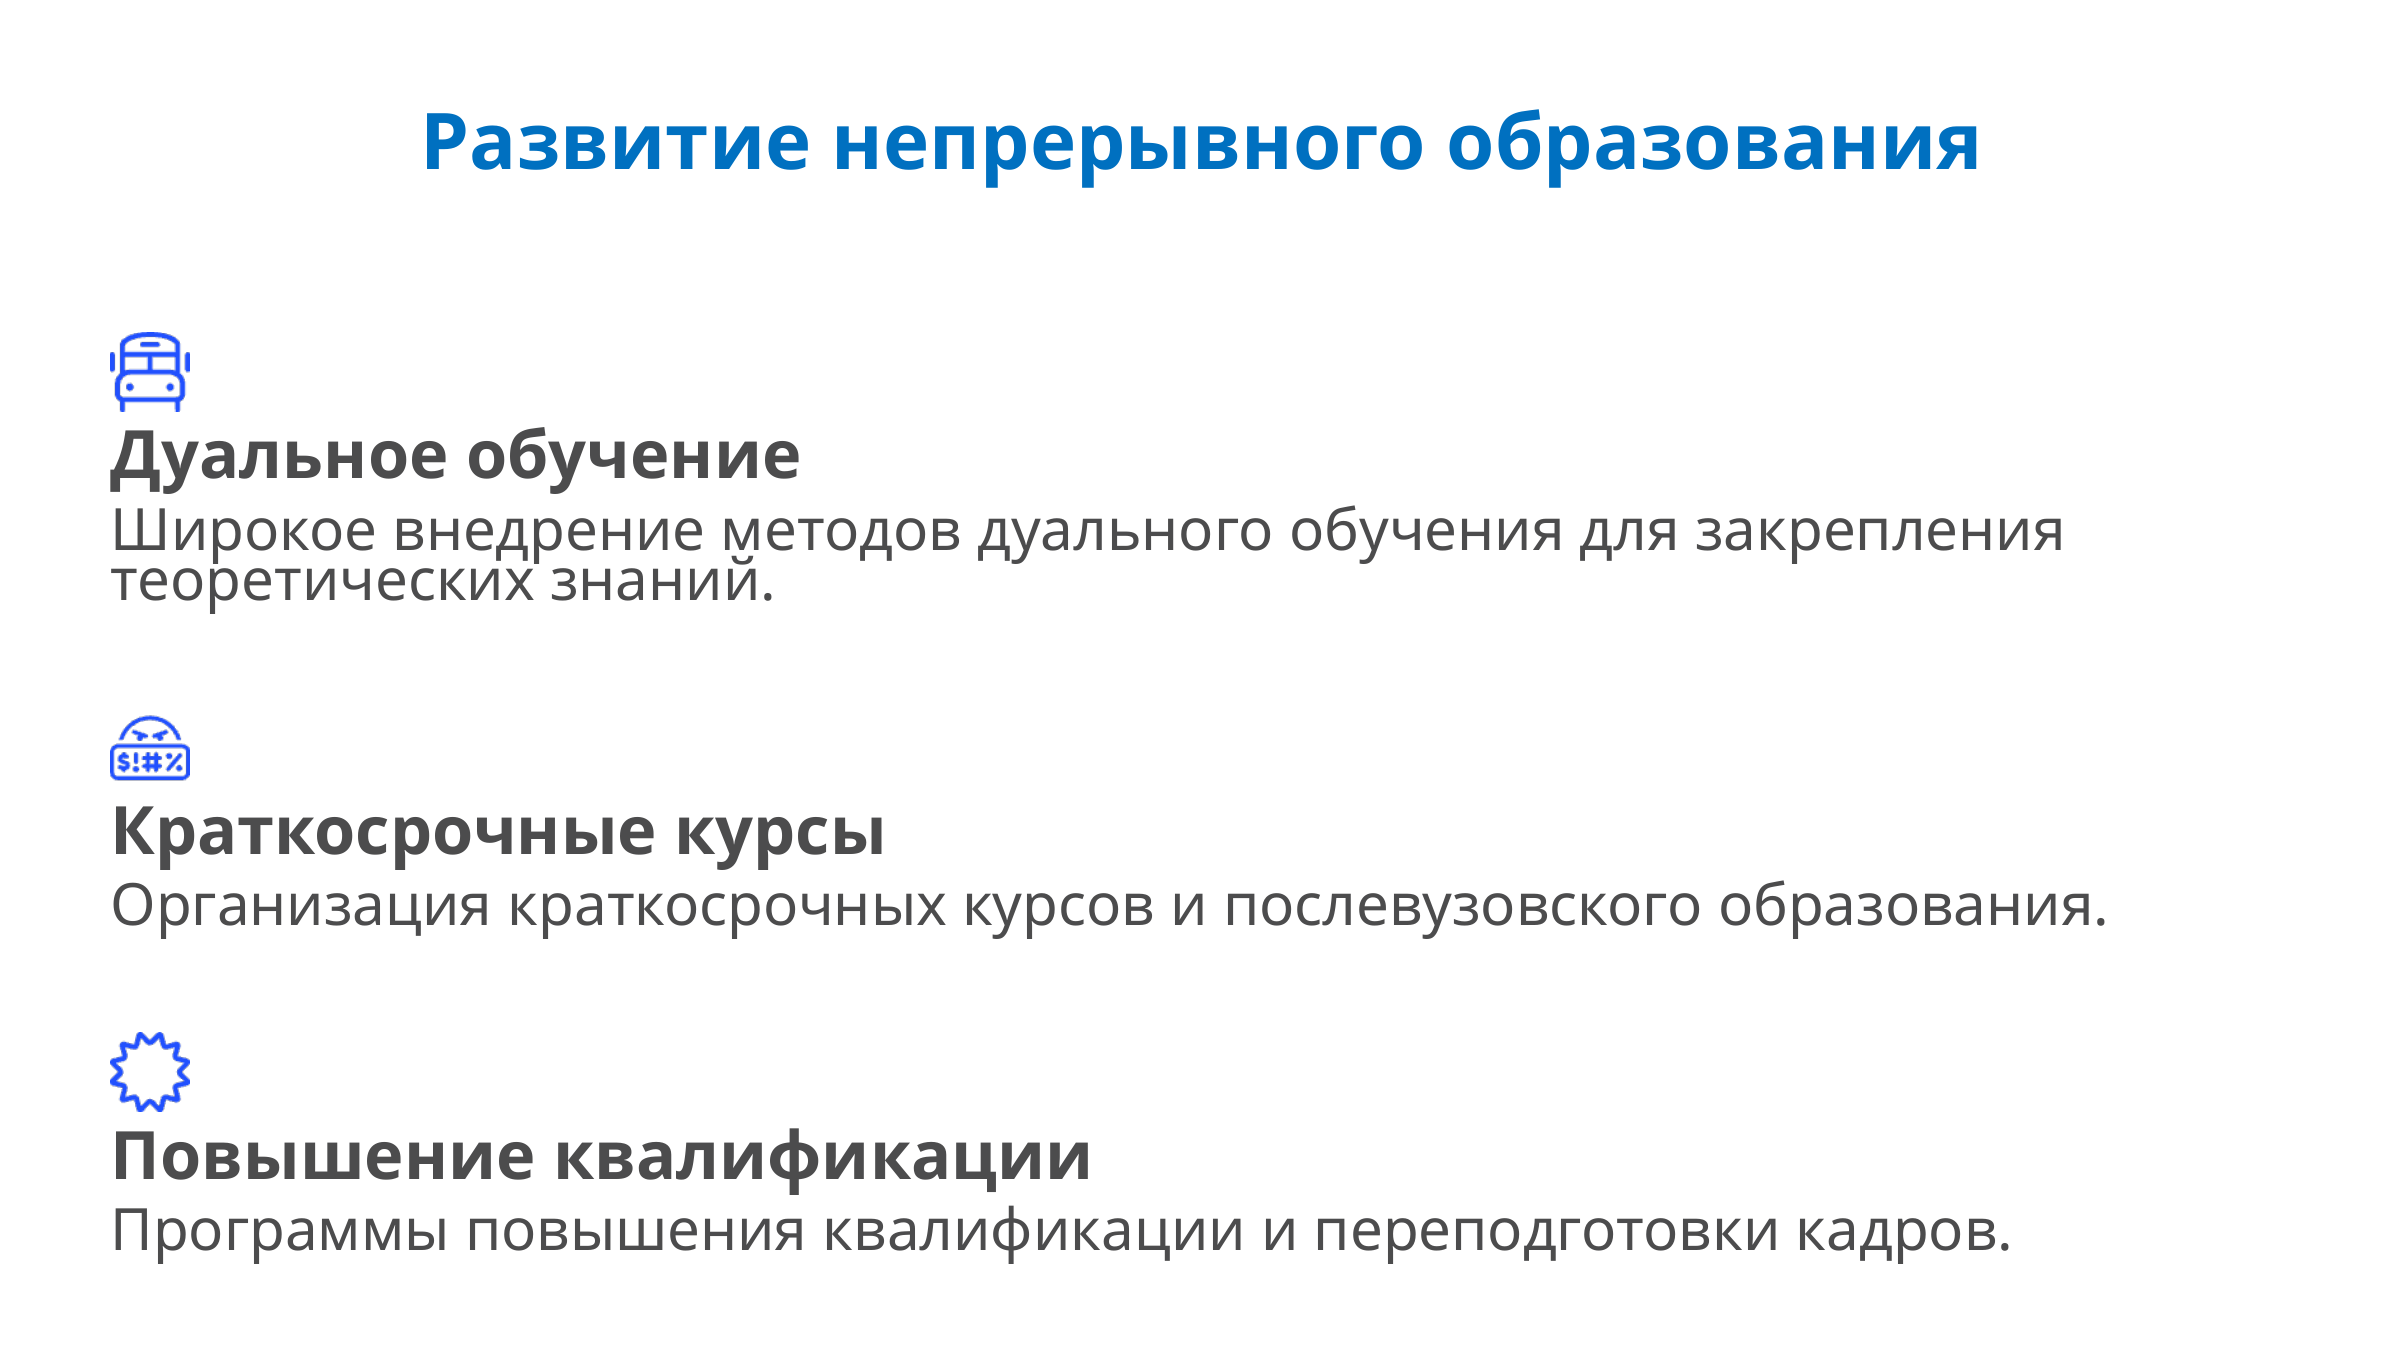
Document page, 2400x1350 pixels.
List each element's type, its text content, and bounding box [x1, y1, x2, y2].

text_box Широкое внедрение методов дуального обучения для закрепления теоретических знаний. [110, 511, 2334, 613]
picture [110, 1032, 190, 1112]
text_box Краткосрочные курсы [110, 818, 534, 869]
text_box Дуальное обучение [110, 443, 507, 493]
text_box Организация краткосрочных курсов и послевузовского образования. [110, 887, 2334, 938]
text_box Программы повышения квалификации и переподготовки кадров. [110, 1212, 2334, 1263]
text_box Развитие непрерывного образования [110, 87, 2295, 238]
picture [110, 707, 190, 788]
picture [110, 332, 190, 412]
text_box Повышение квалификации [110, 1143, 638, 1194]
